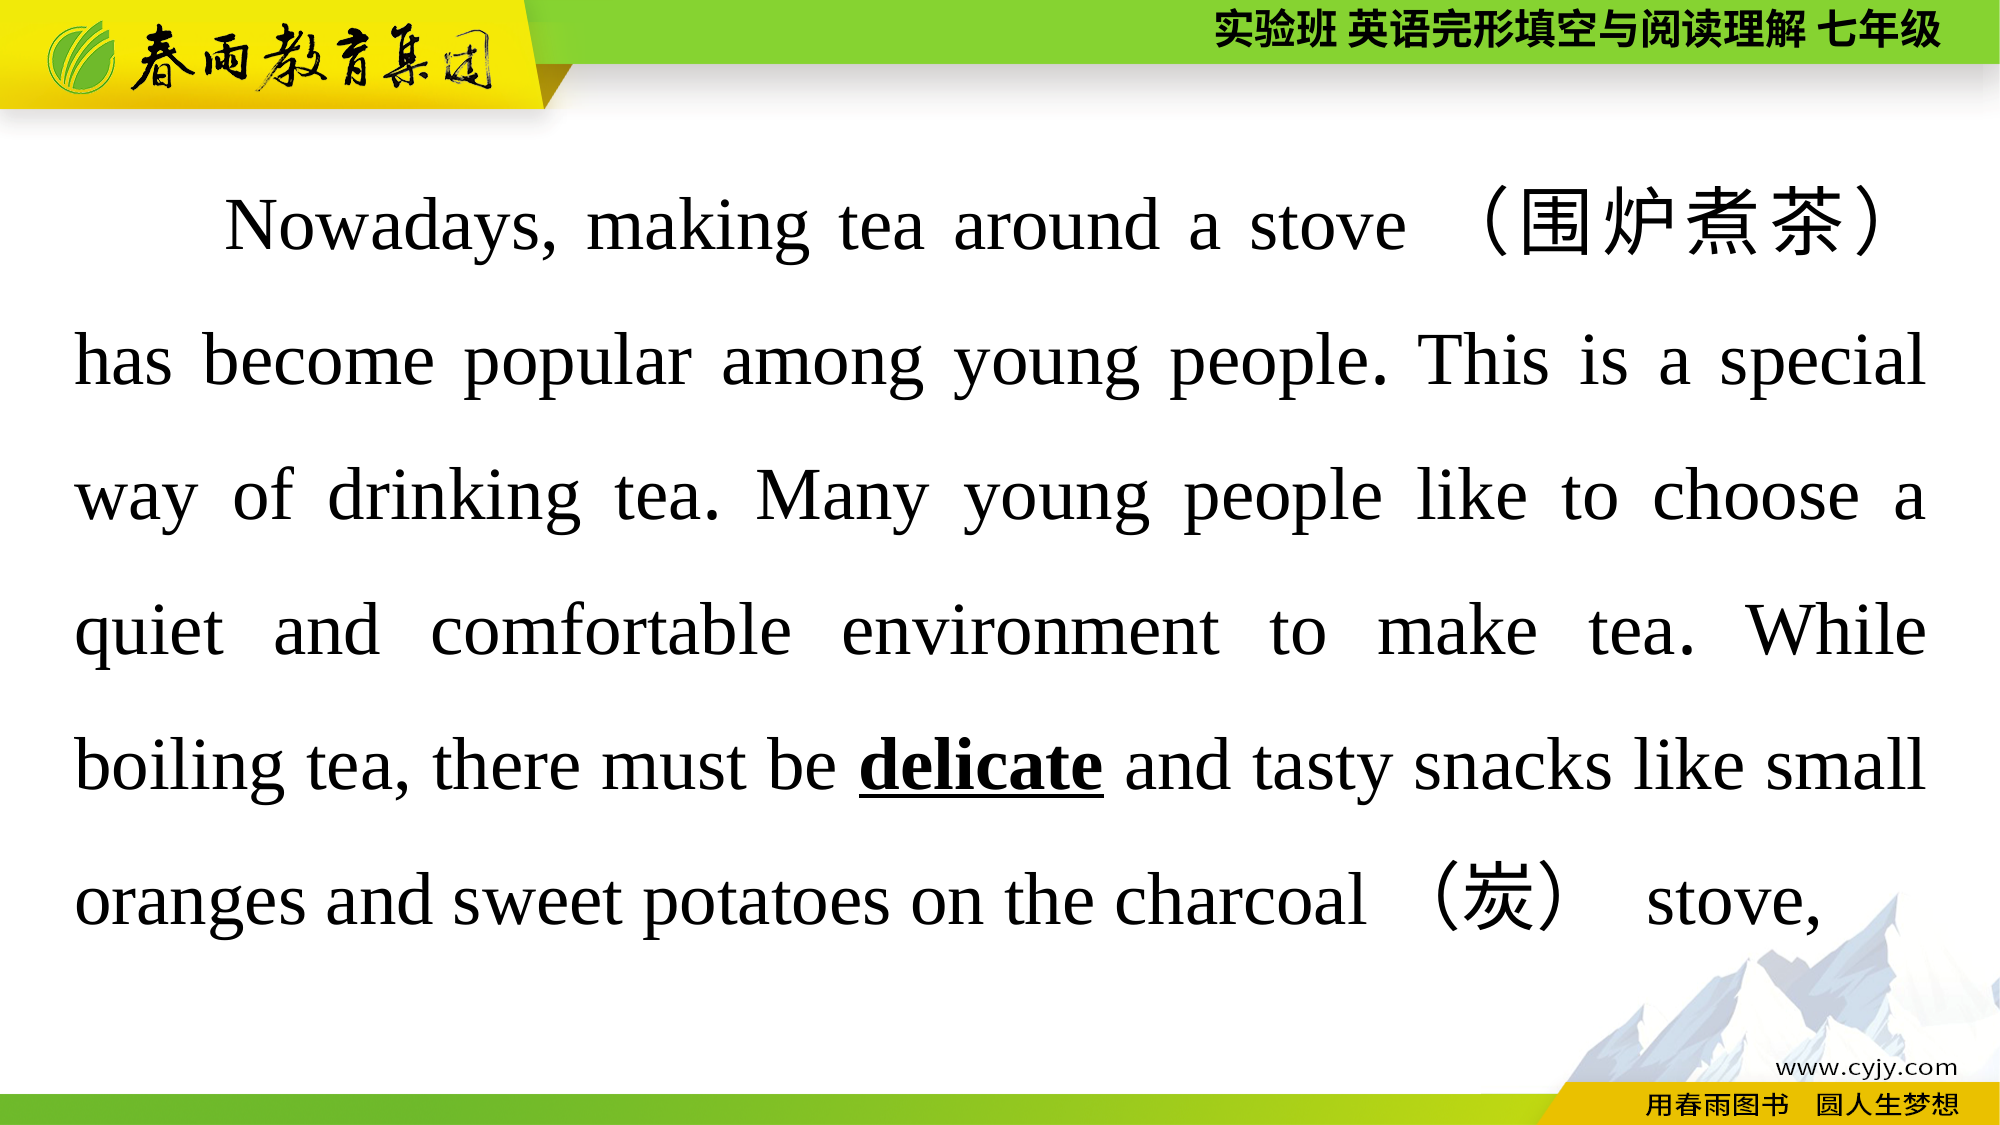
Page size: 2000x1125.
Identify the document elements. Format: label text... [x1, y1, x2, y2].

list Nowadays, making tea around a stove（围炉煮茶） has become popular among young people. This is a special way of drinking tea. Many young people like to choose a quiet and comfortable environment to make tea. While boiling tea, there must be delicate and tasty snacks like small oranges and sweet potatoes on the charcoal（炭） stove, [59, 122, 1944, 939]
picture [0, 0, 2000, 1125]
